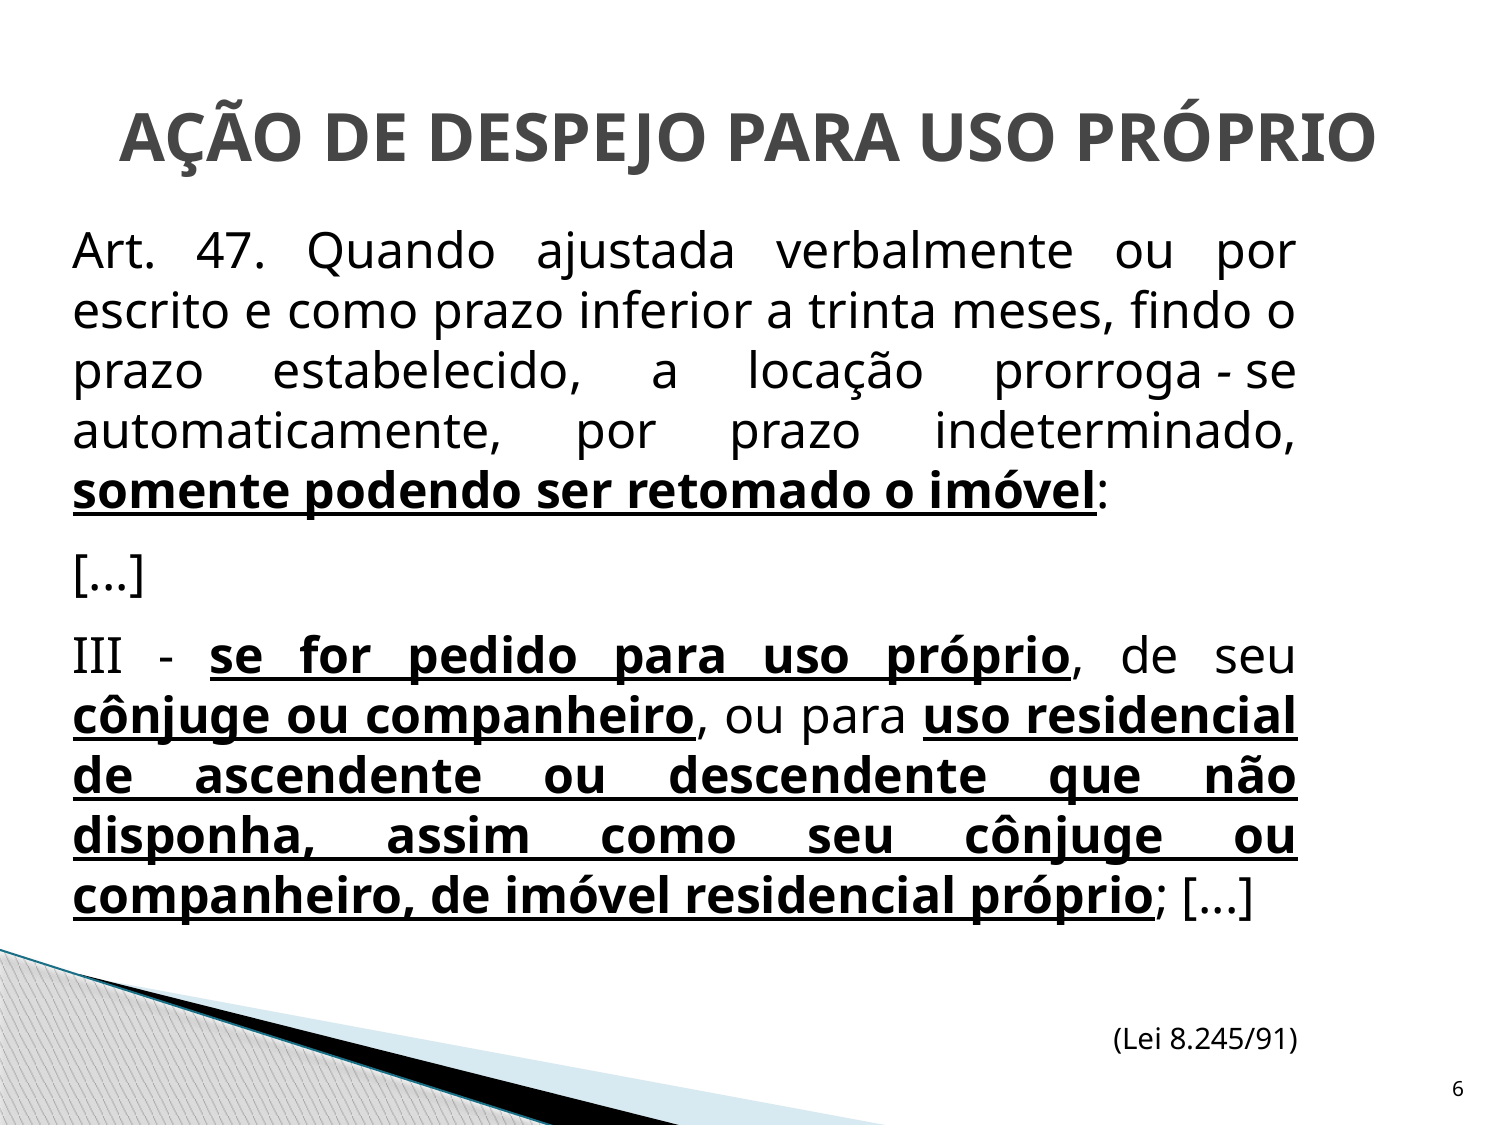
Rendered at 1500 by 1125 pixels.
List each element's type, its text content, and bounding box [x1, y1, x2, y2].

title AÇÃO DE DESPEJO PARA USO PRÓPRIO [0, 46, 1500, 223]
slide_number 6 [1418, 1051, 1479, 1112]
list Art. 47. Quando ajustada verbalmente ou por escrito e como prazo inferior a trinta meses, findo o prazo estabelecido, a locação prorroga - se automaticamente, por prazo indeterminado, somente podendo ser retomado o imóvel: [...] III - se for pedido para uso próprio, de seu cônjuge ou companheiro, ou para uso residencial de ascendente ou descendente que não disponha, assim como seu cônjuge ou companheiro, de imóvel residencial próprio; [...] (Lei 8.245/91) [0, 210, 1313, 1079]
